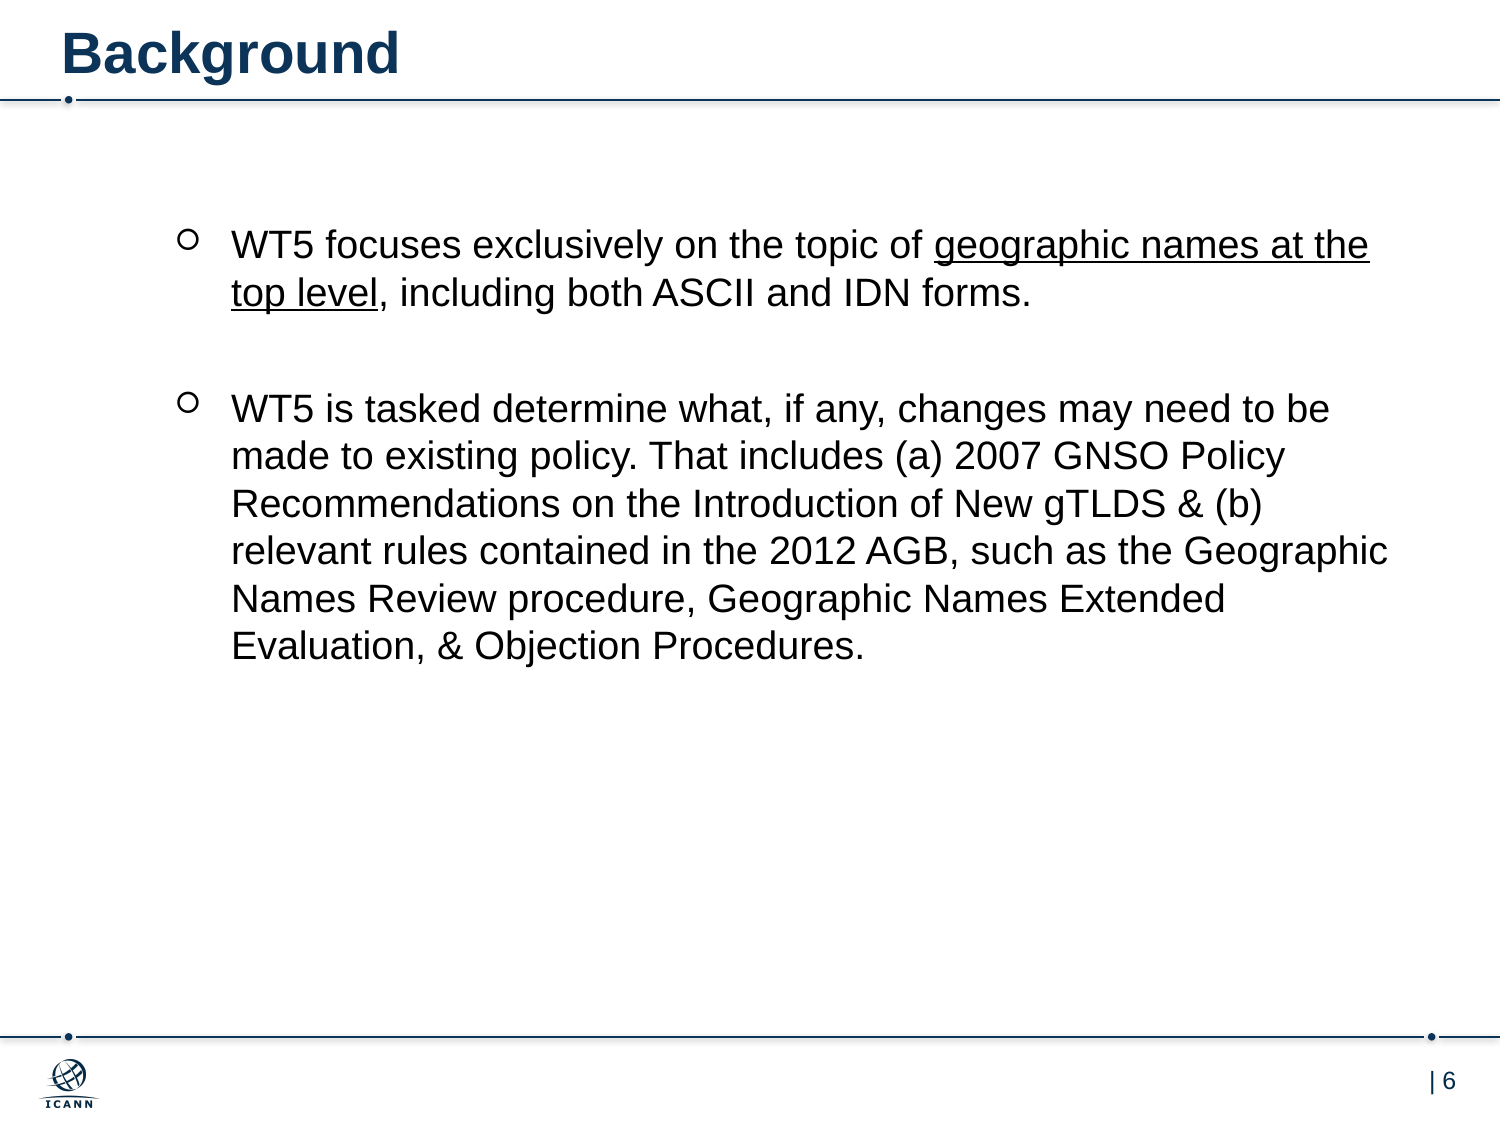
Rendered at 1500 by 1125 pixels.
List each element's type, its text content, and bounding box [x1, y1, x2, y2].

picture [38, 1059, 100, 1108]
title Background [61, 7, 1376, 82]
list WT5 focuses exclusively on the topic of geographic names at the top level, including both ASCII and IDN forms. WT5 is tasked determine what, if any, changes may need to be made to existing policy. That includes (a) 2007 GNSO Policy Recommendations on the Introduction of New gTLDS & (b) relevant rules contained in the 2012 AGB, such as the Geographic Names Review procedure, Geographic Names Extended Evaluation, & Objection Procedures. [99, 161, 1398, 992]
